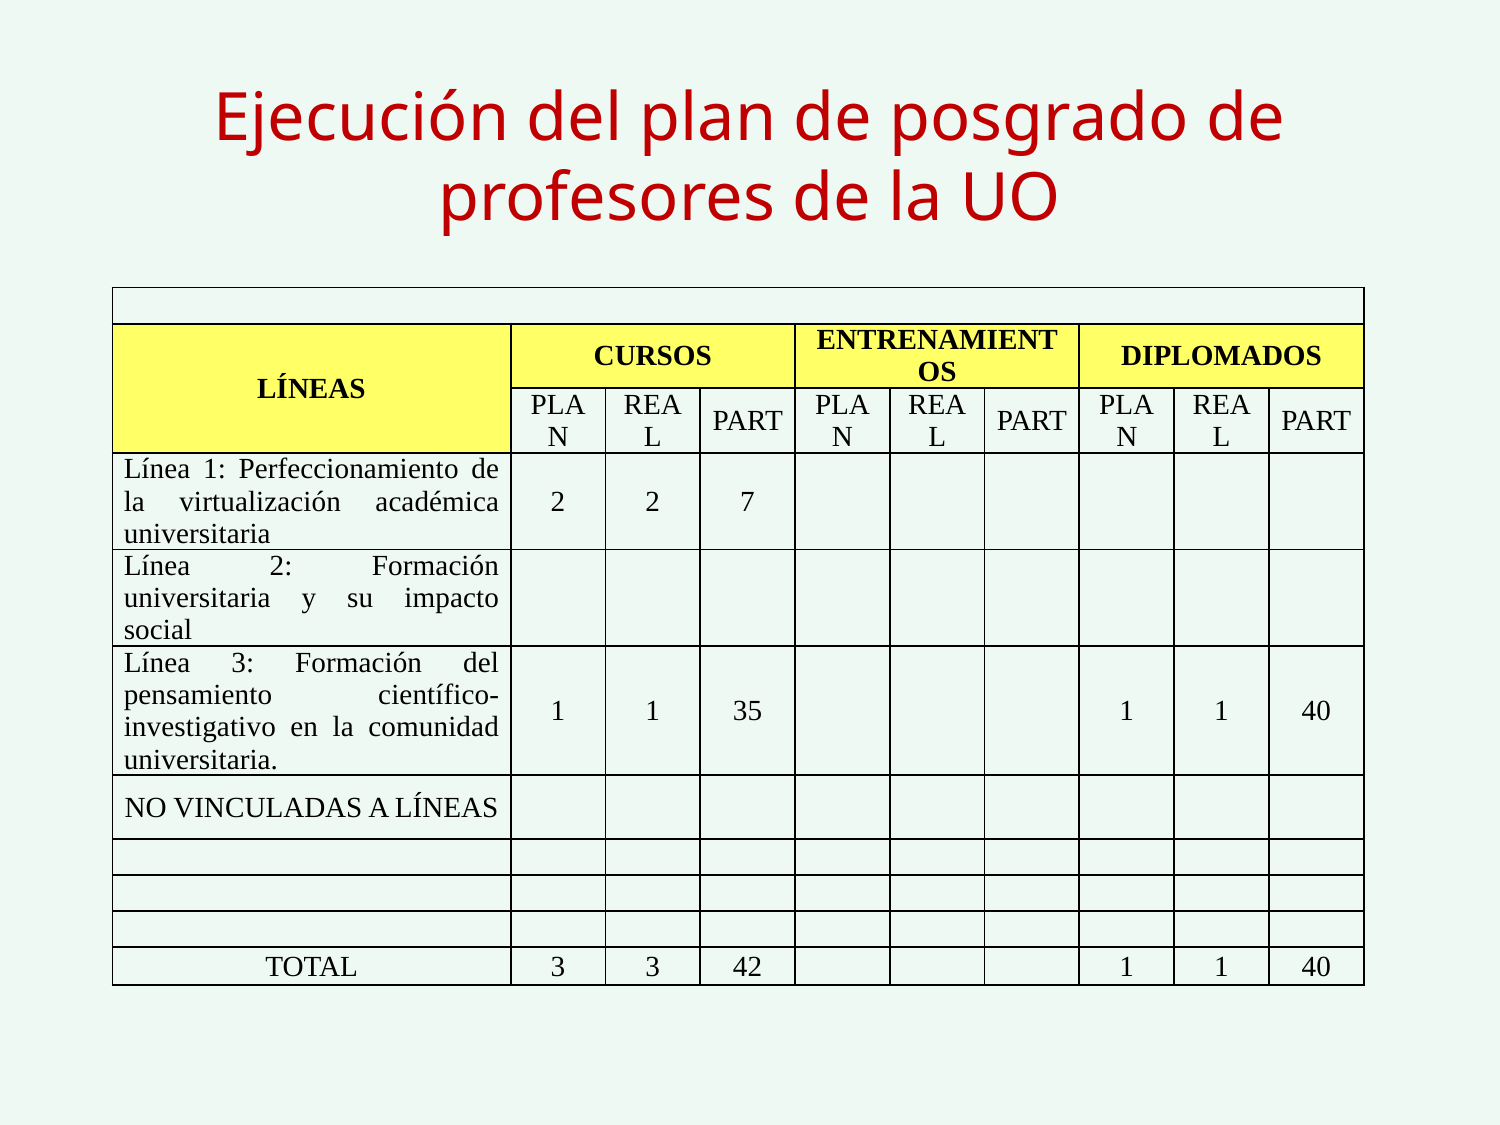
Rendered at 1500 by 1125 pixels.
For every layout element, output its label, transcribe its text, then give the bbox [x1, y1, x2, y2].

table_cell [891, 876, 984, 910]
table_cell [985, 454, 1078, 549]
table_cell Línea 2: Formación universitaria y su impacto social [113, 550, 510, 645]
table_cell [985, 776, 1078, 838]
table_cell [1270, 550, 1363, 645]
table_cell [512, 840, 605, 874]
table_cell [1175, 912, 1268, 946]
table_cell ENTRENAMIENTOS [796, 325, 1078, 387]
table_cell [701, 550, 794, 645]
table_cell TOTAL [113, 948, 510, 984]
table_cell 1 [1175, 647, 1268, 774]
table_cell [985, 948, 1078, 984]
table_cell [606, 912, 699, 946]
table_cell [796, 840, 889, 874]
table_cell REAL [606, 389, 699, 452]
table_cell [796, 948, 889, 984]
table_cell PLAN [796, 389, 889, 452]
table_cell [113, 912, 510, 946]
table_cell [891, 647, 984, 774]
table_cell [1175, 550, 1268, 645]
table_cell [1080, 550, 1173, 645]
table_cell [985, 912, 1078, 946]
table_cell [1270, 912, 1363, 946]
table_cell [701, 840, 794, 874]
table_cell 42 [701, 948, 794, 984]
table_cell REAL [891, 389, 984, 452]
table_cell Línea 3: Formación del pensamiento científico-investigativo en la comunidad universitaria. [113, 647, 510, 774]
table_cell [891, 454, 984, 549]
title Ejecución del plan de posgrado de profesores de la UO [112, 99, 1388, 288]
table_cell PART [985, 389, 1078, 452]
table_cell 2 [512, 454, 605, 549]
table_cell 35 [701, 647, 794, 774]
table_cell [796, 876, 889, 910]
table_cell CURSOS [512, 325, 794, 387]
table_cell 2 [606, 454, 699, 549]
table_cell [985, 840, 1078, 874]
table_cell [1175, 776, 1268, 838]
table_cell Línea 1: Perfeccionamiento de la virtualización académica universitaria [113, 454, 510, 549]
table_cell LÍNEAS [113, 325, 510, 452]
table_cell 7 [701, 454, 794, 549]
table_cell 40 [1270, 647, 1363, 774]
table_cell [796, 550, 889, 645]
table_cell [1080, 912, 1173, 946]
table_cell [512, 876, 605, 910]
table_cell [1270, 876, 1363, 910]
table_cell [891, 776, 984, 838]
table_cell [606, 840, 699, 874]
table_cell [891, 948, 984, 984]
table_cell [606, 876, 699, 910]
table_cell REAL [1175, 389, 1268, 452]
table_cell [796, 912, 889, 946]
table_cell [1175, 876, 1268, 910]
table_cell [1175, 840, 1268, 874]
table_cell [606, 776, 699, 838]
table_cell [701, 776, 794, 838]
table_header [113, 288, 1363, 323]
table_cell [796, 776, 889, 838]
table_cell 1 [1175, 948, 1268, 984]
table_cell [796, 647, 889, 774]
table_cell PLAN [1080, 389, 1173, 452]
table_cell 40 [1270, 948, 1363, 984]
table_cell [1270, 776, 1363, 838]
table_cell [796, 454, 889, 549]
table_cell [512, 550, 605, 645]
table_cell 3 [512, 948, 605, 984]
table_cell [985, 876, 1078, 910]
table_cell [1270, 454, 1363, 549]
table_cell [113, 876, 510, 910]
table_cell [113, 840, 510, 874]
table_cell DIPLOMADOS [1080, 325, 1363, 387]
table_cell [701, 912, 794, 946]
table_cell [1270, 840, 1363, 874]
table_cell [1175, 454, 1268, 549]
table_cell PART [1270, 389, 1363, 452]
table_cell [891, 550, 984, 645]
table_cell [606, 550, 699, 645]
table_cell [1080, 876, 1173, 910]
table_cell 1 [1080, 948, 1173, 984]
table_cell 1 [1080, 647, 1173, 774]
table_cell [1080, 840, 1173, 874]
table_cell [891, 912, 984, 946]
table_cell 1 [512, 647, 605, 774]
table_cell NO VINCULADAS A LÍNEAS [113, 776, 510, 838]
table_cell 3 [606, 948, 699, 984]
table_cell [512, 776, 605, 838]
table_cell [985, 550, 1078, 645]
table_cell [1080, 776, 1173, 838]
table_cell [701, 876, 794, 910]
table_cell [1080, 454, 1173, 549]
table_cell [985, 647, 1078, 774]
table_cell [512, 912, 605, 946]
table_cell PART [701, 389, 794, 452]
table_cell 1 [606, 647, 699, 774]
table_cell PLAN [512, 389, 605, 452]
table_cell [891, 840, 984, 874]
